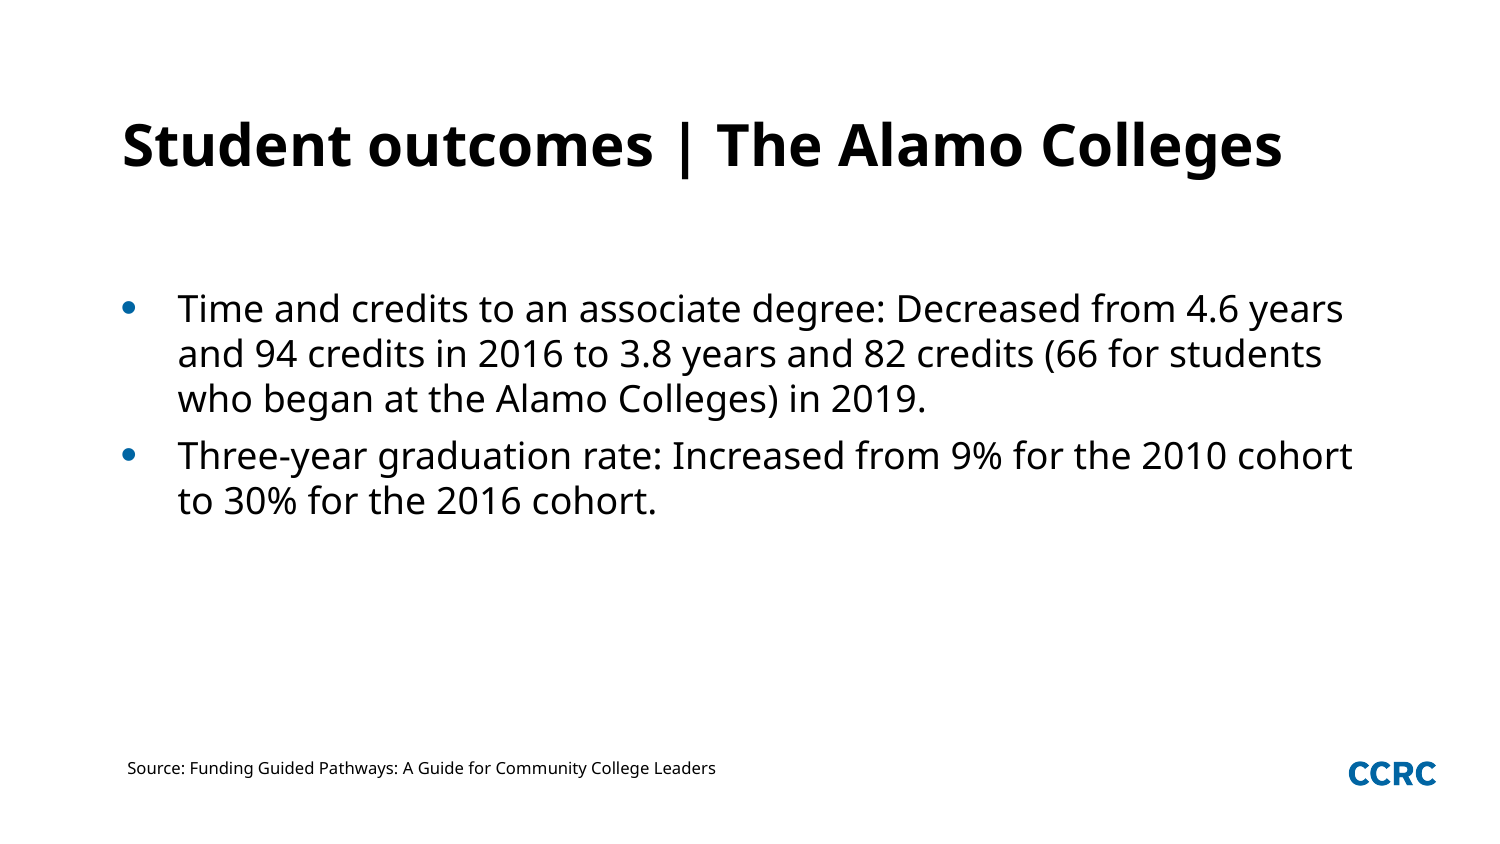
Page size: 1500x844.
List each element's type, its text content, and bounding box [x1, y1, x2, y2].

picture [1347, 761, 1438, 786]
text_box Source: Funding Guided Pathways: A Guide for Community College Leaders [112, 750, 902, 786]
title Student outcomes | The Alamo Colleges [107, 93, 1390, 234]
list Time and credits to an associate degree: Decreased from 4.6 years and 94 credits in 2016 to 3.8 years and 82 credits (66 for students who began at the Alamo Colleges) in 2019. Three-year graduation rate: Increased from 9% for the 2010 cohort to 30% for the 2016 cohort. [105, 269, 1388, 751]
